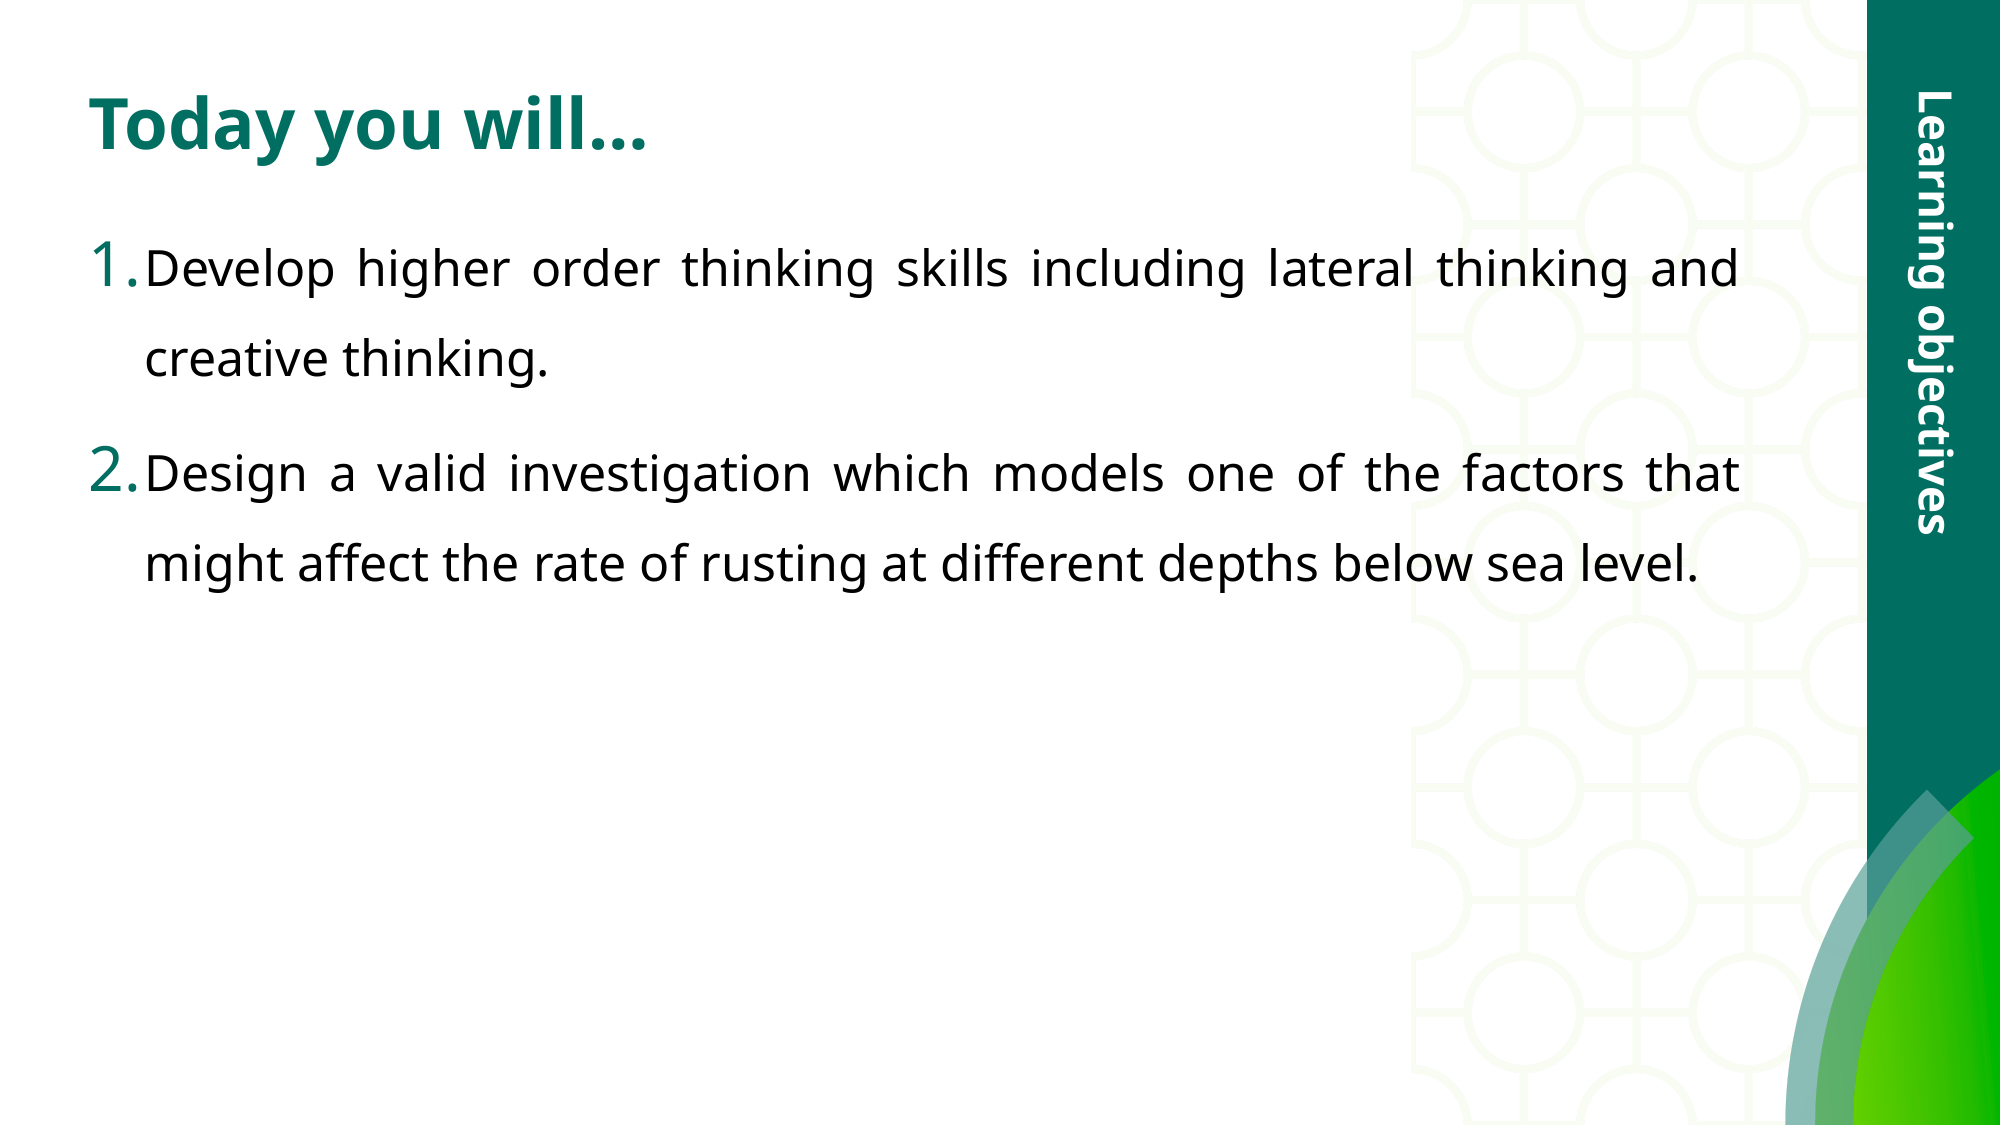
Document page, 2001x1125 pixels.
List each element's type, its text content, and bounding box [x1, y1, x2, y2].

picture [1411, 0, 2001, 1125]
list Develop higher order thinking skills including lateral thinking and creative thinking. Design a valid investigation which models one of the factors that might affect the rate of rusting at different depths below sea level. [88, 206, 1743, 1034]
title Today you will… [88, 88, 1743, 161]
text_box Learning objectives [1867, 88, 2000, 768]
